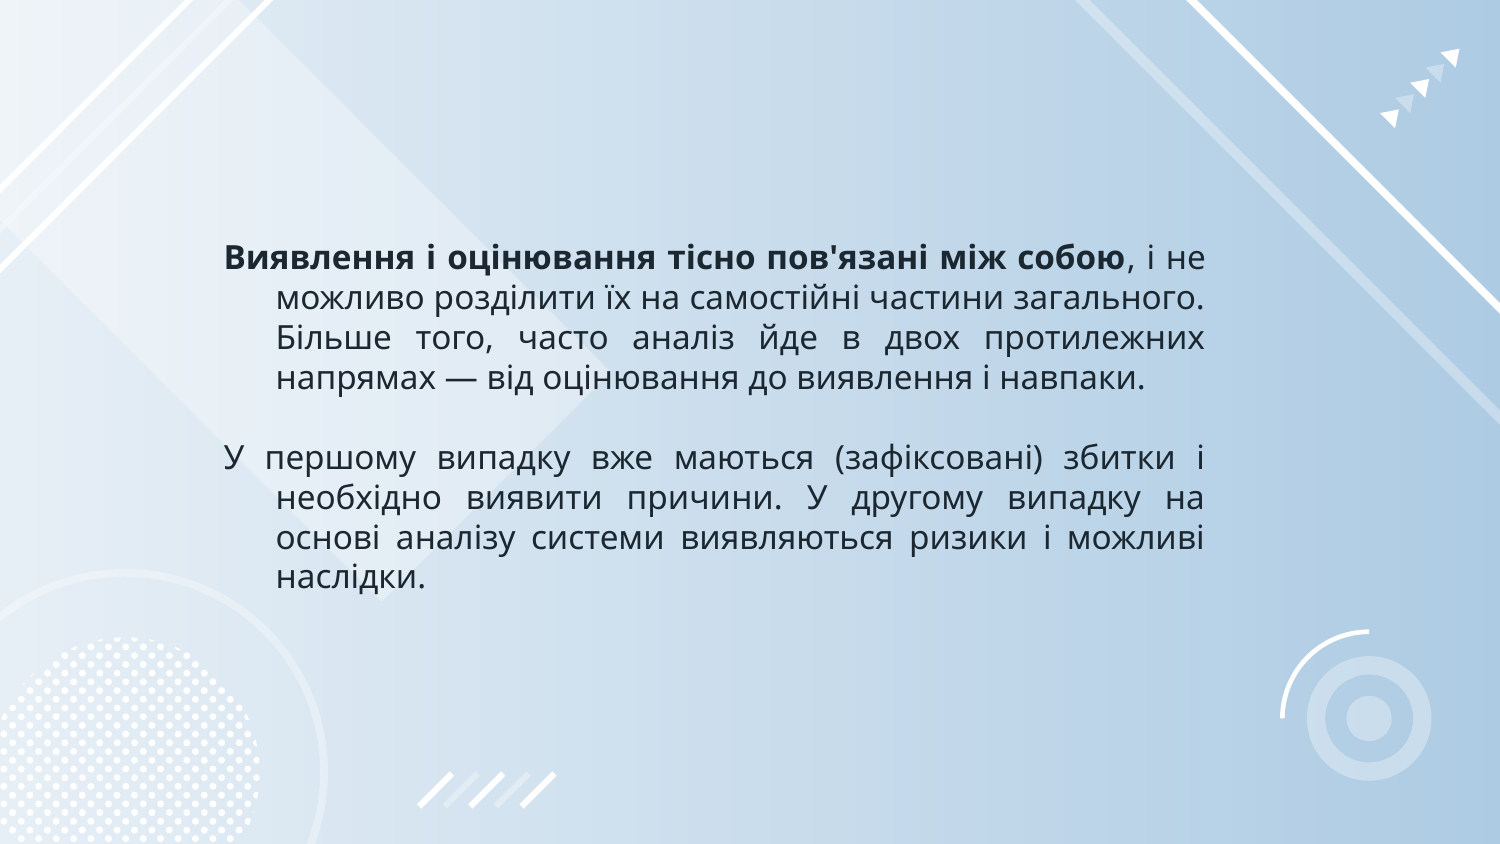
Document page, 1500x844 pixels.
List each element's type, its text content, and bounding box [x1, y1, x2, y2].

subtitle Виявлення і оцінювання тісно пов'язані між собою, і не можливо розділити їх на самостійні частини загального. Більше того, часто аналіз йде в двох протилежних напрямах — від оцінювання до виявлення і навпаки. У першому випадку вже маються (зафіксовані) збитки і необхідно виявити причини. У другому випадку на основі аналізу системи виявляються ризики і можливі наслідки. [185, 221, 1222, 308]
